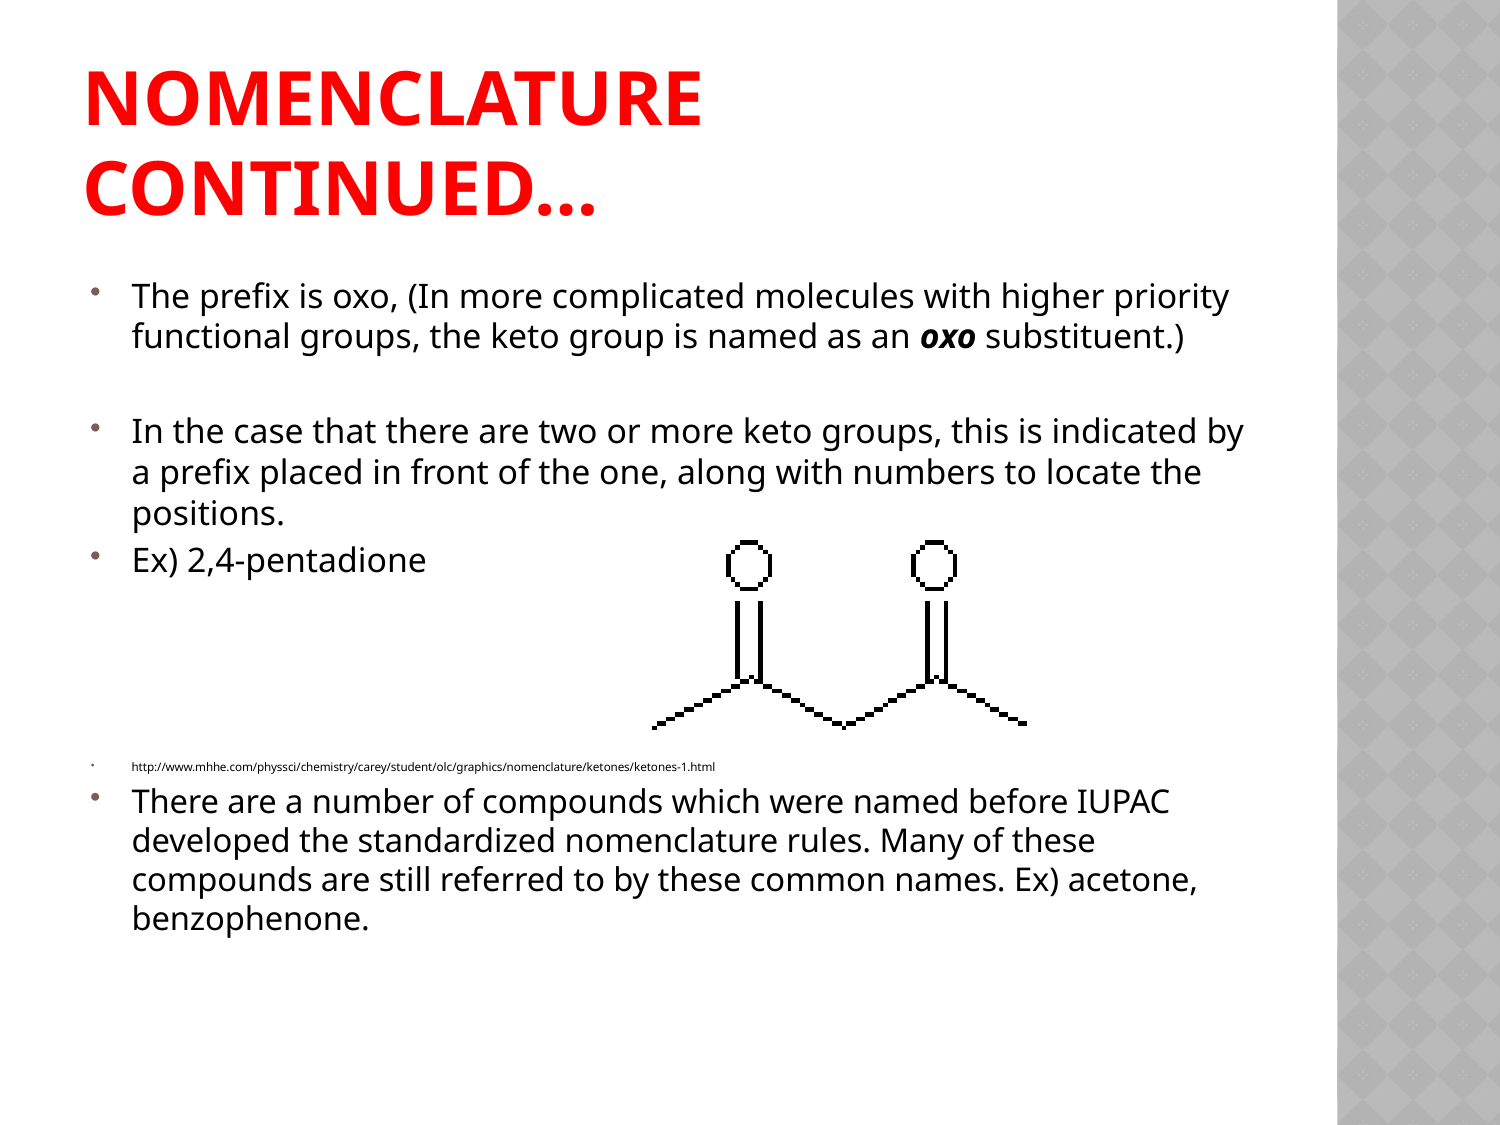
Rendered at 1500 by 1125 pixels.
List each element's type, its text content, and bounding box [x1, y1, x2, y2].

picture [619, 526, 1070, 769]
title Nomenclature Continued… [75, 37, 1043, 230]
list The prefix is oxo, (In more complicated molecules with higher priority functional groups, the keto group is named as an oxo substituent.) In the case that there are two or more keto groups, this is indicated by a prefix placed in front of the one, along with numbers to locate the positions. Ex) 2,4-pentadione http://www.mhhe.com/physsci/chemistry/carey/student/olc/graphics/nomenclature/ketones/ketones-1.html There are a number of compounds which were named before IUPAC developed the standardized nomenclature rules. Many of these compounds are still referred to by these common names. Ex) acetone, benzophenone. [76, 267, 1265, 985]
